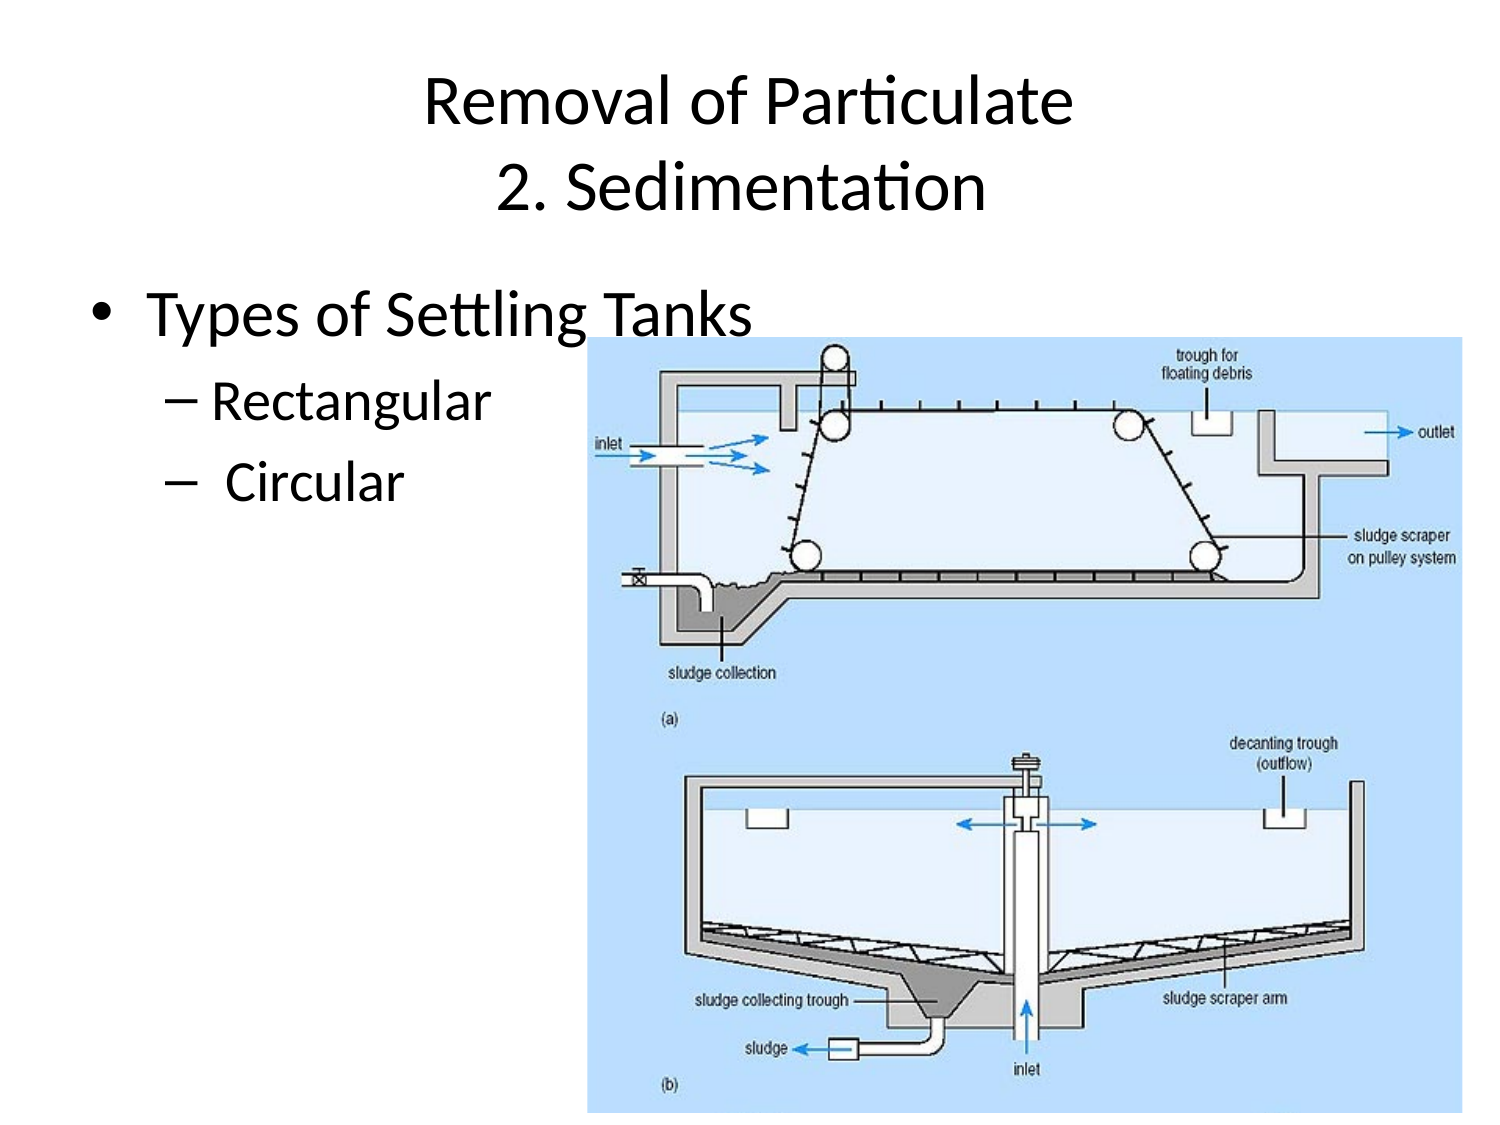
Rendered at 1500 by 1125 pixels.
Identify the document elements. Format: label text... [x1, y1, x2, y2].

title Removal of Particulate 2. Sedimentation [75, 45, 1425, 233]
list Types of Settling Tanks Rectangular Circular [75, 262, 1425, 1005]
picture [587, 337, 1463, 1113]
